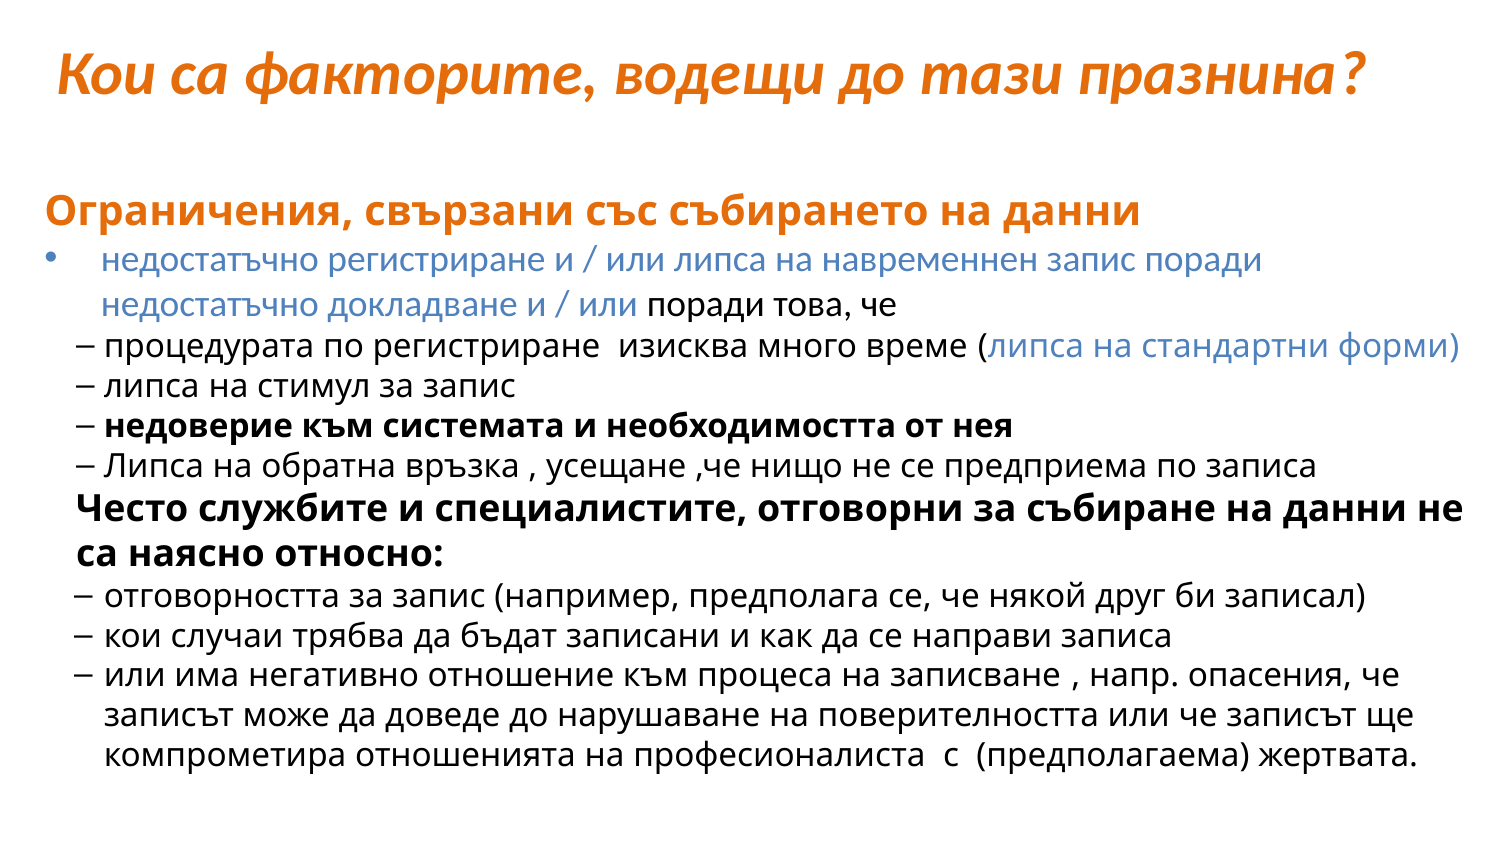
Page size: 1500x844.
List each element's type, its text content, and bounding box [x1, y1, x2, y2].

title Кои са факторите, водещи до тази празнина? [41, 0, 1425, 139]
list Ограничения, свързани със събирането на данни недостатъчно регистриране и / или липса на навременнен запис поради недостатъчно докладване и / или поради това, че процедурата по регистриране изисква много време (липса на стандартни форми) липса на стимул за запис недоверие към системата и необходимостта от нея Липса на обратна връзка , усещане ,че нищо не се предприема по записа Често службите и специалистите, отговорни за събиране на данни не са наясно относно: отговорността за запис (например, предполага се, че някой друг би записал) кои случаи трябва да бъдат записани и как да се направи записа или има негативно отношение към процеса на записване , напр. опасения, че записът може да доведе до нарушаване на поверителността или че записът ще компрометира отношенията на професионалиста с (предполагаема) жертвата. [29, 126, 1500, 821]
